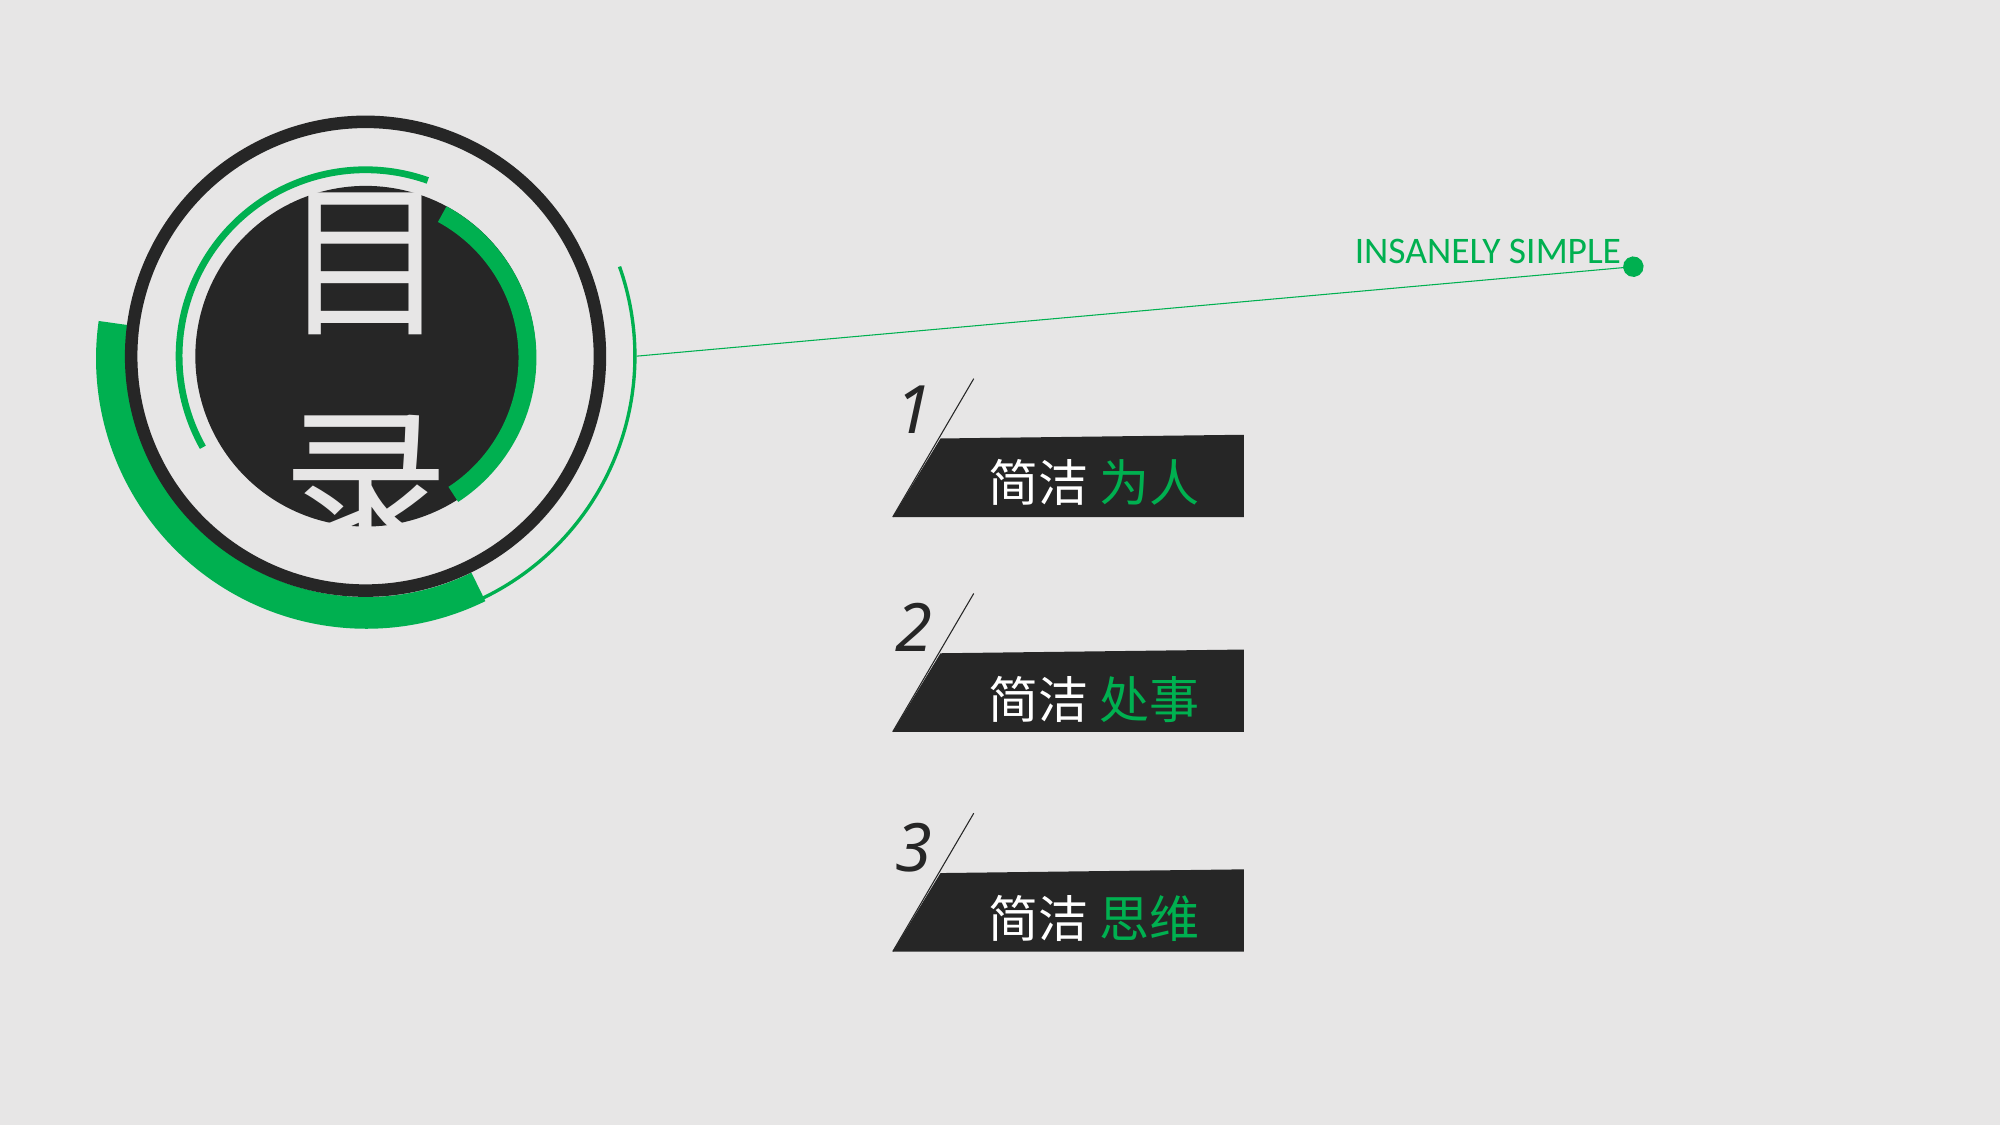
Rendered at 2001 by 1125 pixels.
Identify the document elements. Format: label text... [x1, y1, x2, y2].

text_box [95, 85, 637, 627]
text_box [880, 797, 1374, 956]
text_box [880, 577, 1374, 737]
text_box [880, 359, 1374, 520]
text_box INSANELY SIMPLE [1340, 218, 1919, 279]
